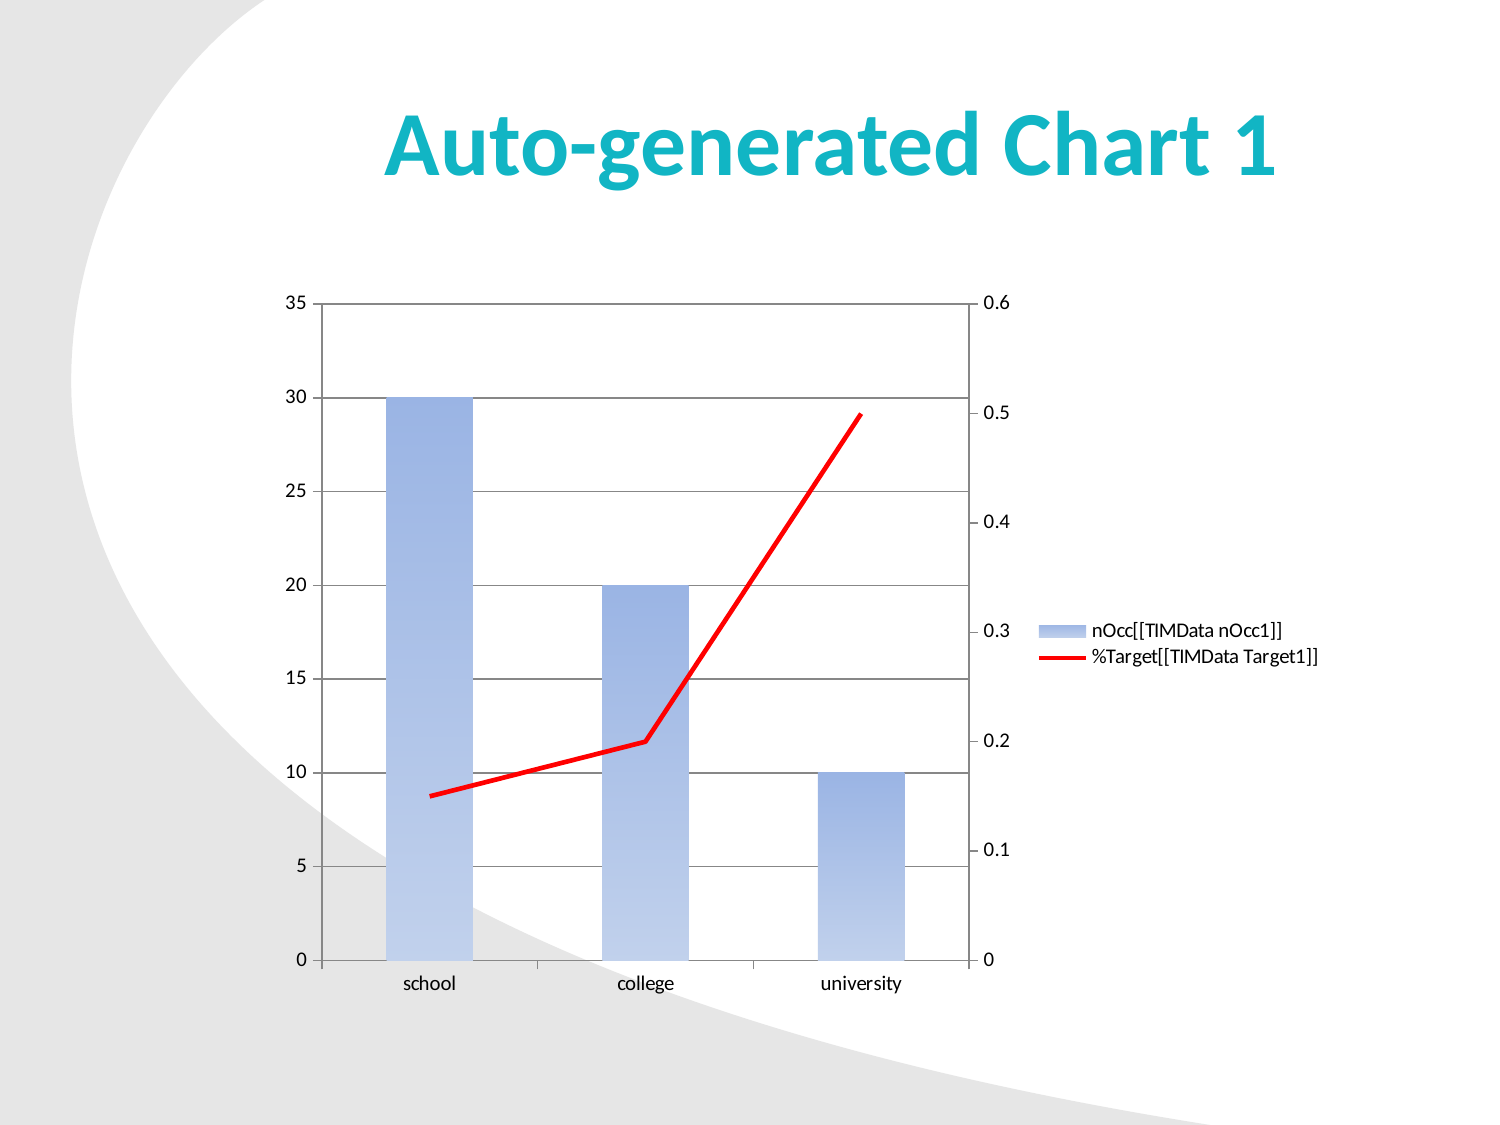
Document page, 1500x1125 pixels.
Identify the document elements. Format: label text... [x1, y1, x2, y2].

title Auto-generated Chart 1 [238, 44, 1426, 233]
chart [263, 279, 1339, 1011]
